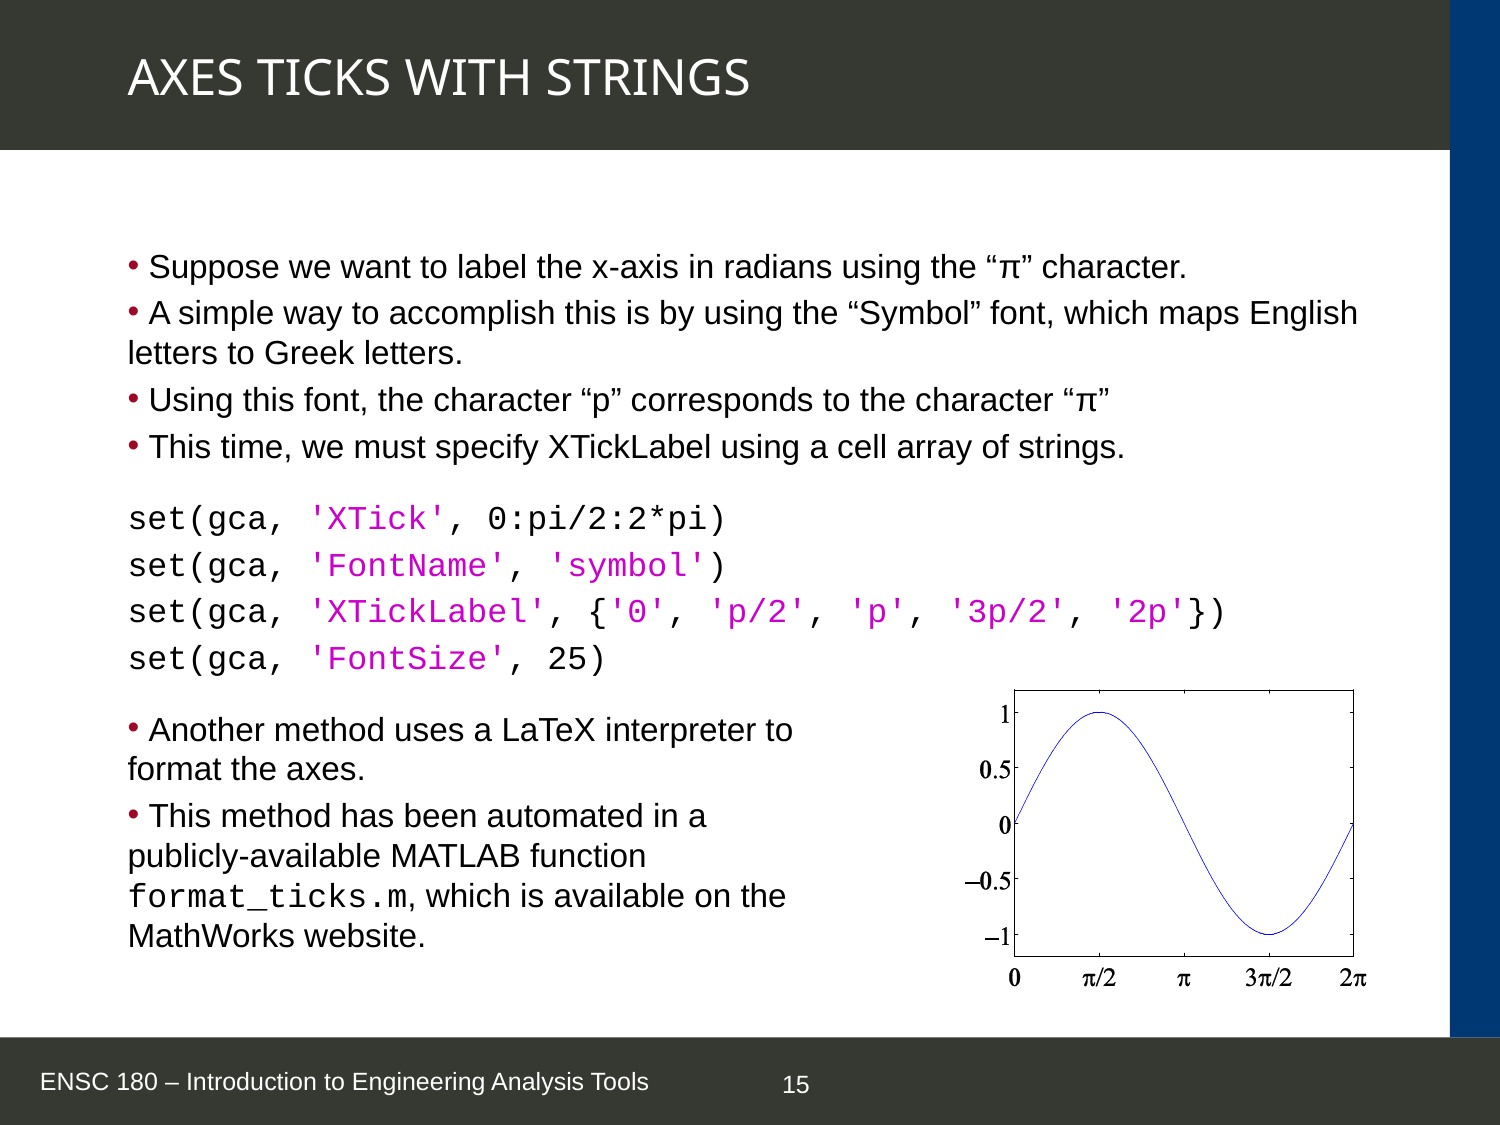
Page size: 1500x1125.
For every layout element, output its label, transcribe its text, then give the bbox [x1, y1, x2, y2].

picture [957, 665, 1395, 994]
title AXES TICKS WITH STRINGS [112, 37, 1450, 138]
list Suppose we want to label the x-axis in radians using the “π” character. A simple way to accomplish this is by using the “Symbol” font, which maps English letters to Greek letters. Using this font, the character “p” corresponds to the character “π” This time, we must specify XTickLabel using a cell array of strings. set(gca, 'XTick', 0:pi/2:2*pi) set(gca, 'FontName', 'symbol') set(gca, 'XTickLabel', {'0', 'p/2', 'p', '3p/2', '2p'}) set(gca, 'FontSize', 25) Another method uses a LaTeX interpreter to format the axes. This method has been automated in a publicly-available MATLAB function format_ticks.m, which is available on the MathWorks website. [112, 237, 1388, 1029]
footer ENSC 180 – Introduction to Engineering Analysis Tools [24, 1057, 740, 1113]
